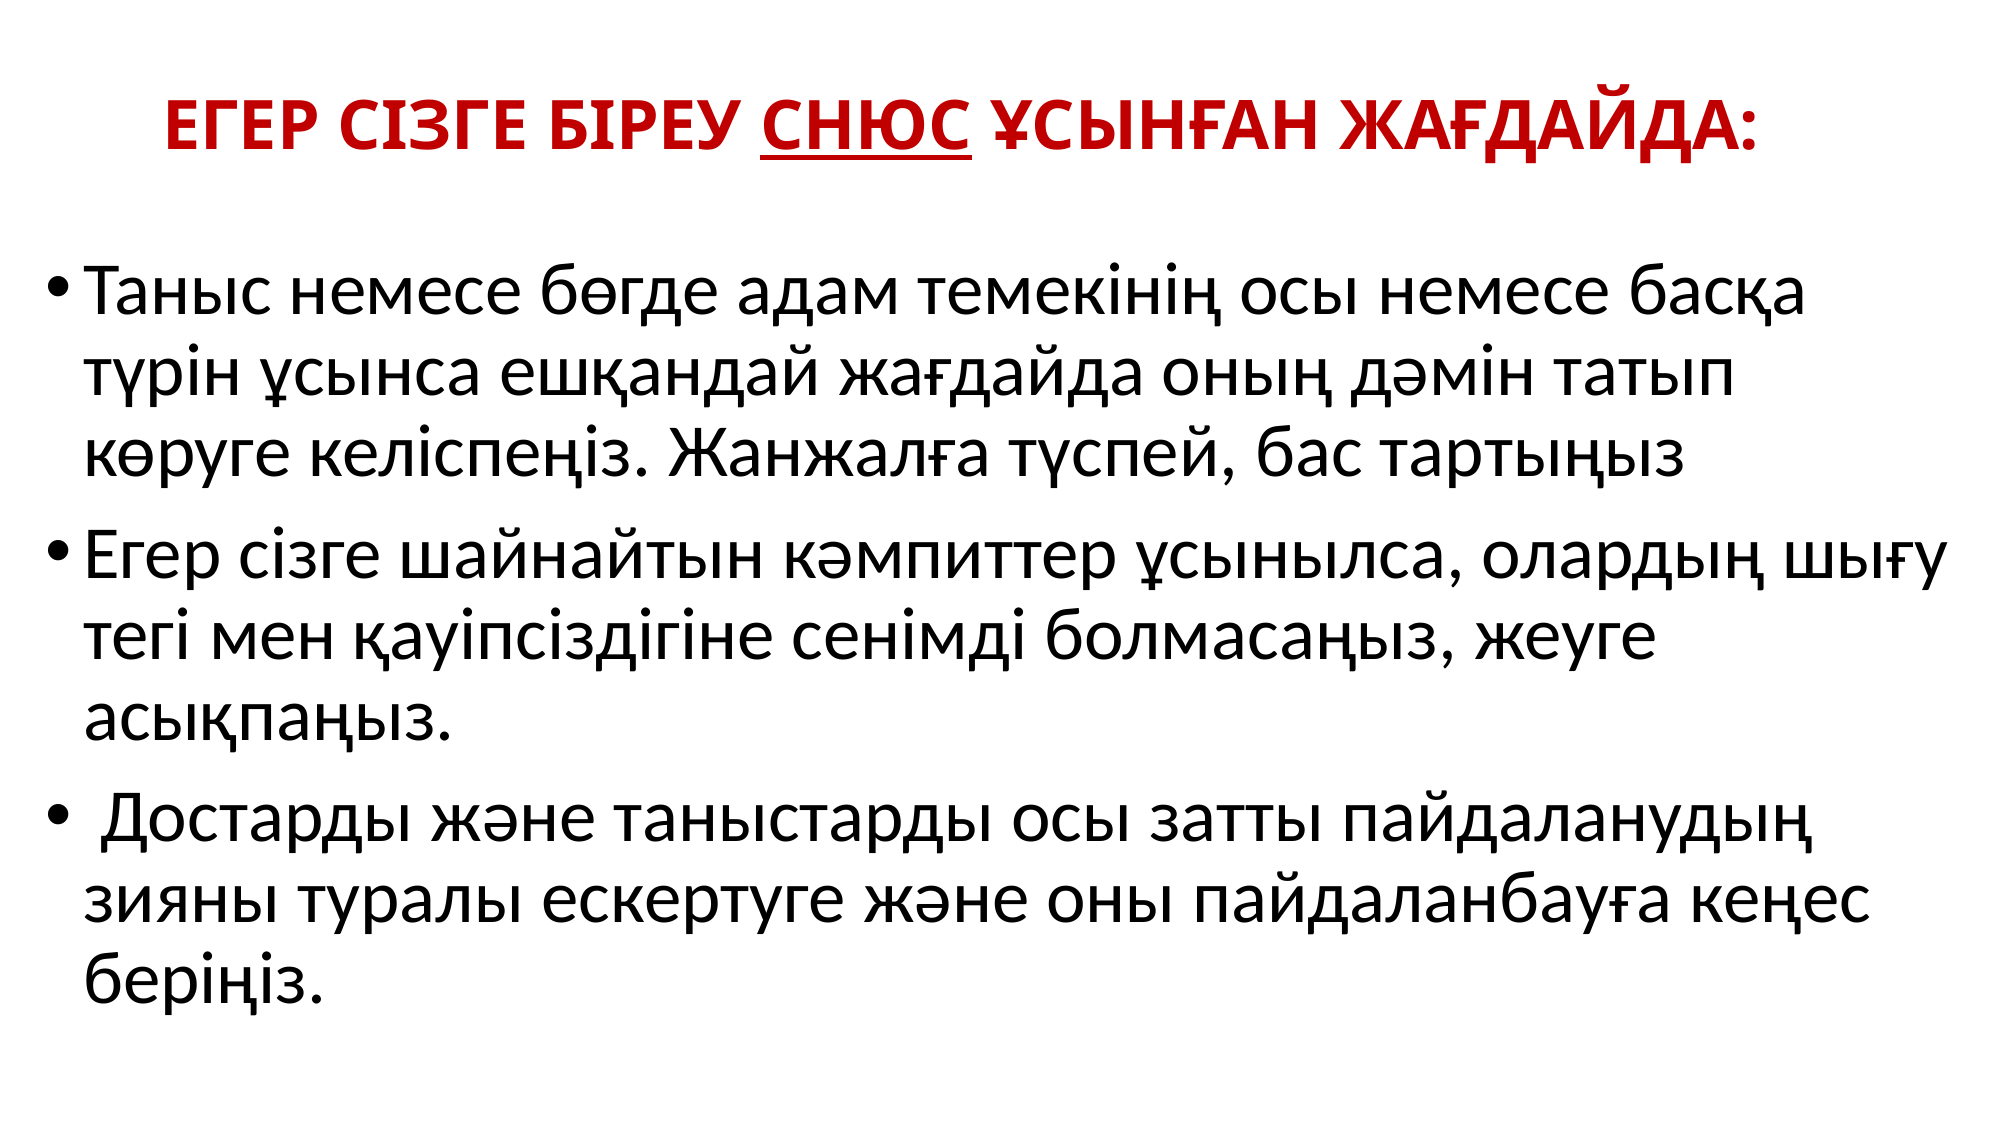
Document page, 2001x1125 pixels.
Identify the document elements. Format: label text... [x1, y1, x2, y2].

title ЕГЕР СІЗГЕ БІРЕУ СНЮС ҰСЫНҒАН ЖАҒДАЙДА: [59, 59, 1863, 242]
list Таныс немесе бөгде адам темекінің осы немесе басқа түрін ұсынса ешқандай жағдайда оның дәмін татып көруге келіспеңіз. Жанжалға түспей, бас тартыңыз Егер сізге шайнайтын кәмпиттер ұсынылса, олардың шығу тегі мен қауіпсіздігіне сенімді болмасаңыз, жеуге асықпаңыз. Достарды және таныстарды осы затты пайдаланудың зияны туралы ескертуге және оны пайдаланбауға кеңес беріңіз. [30, 242, 1969, 1056]
